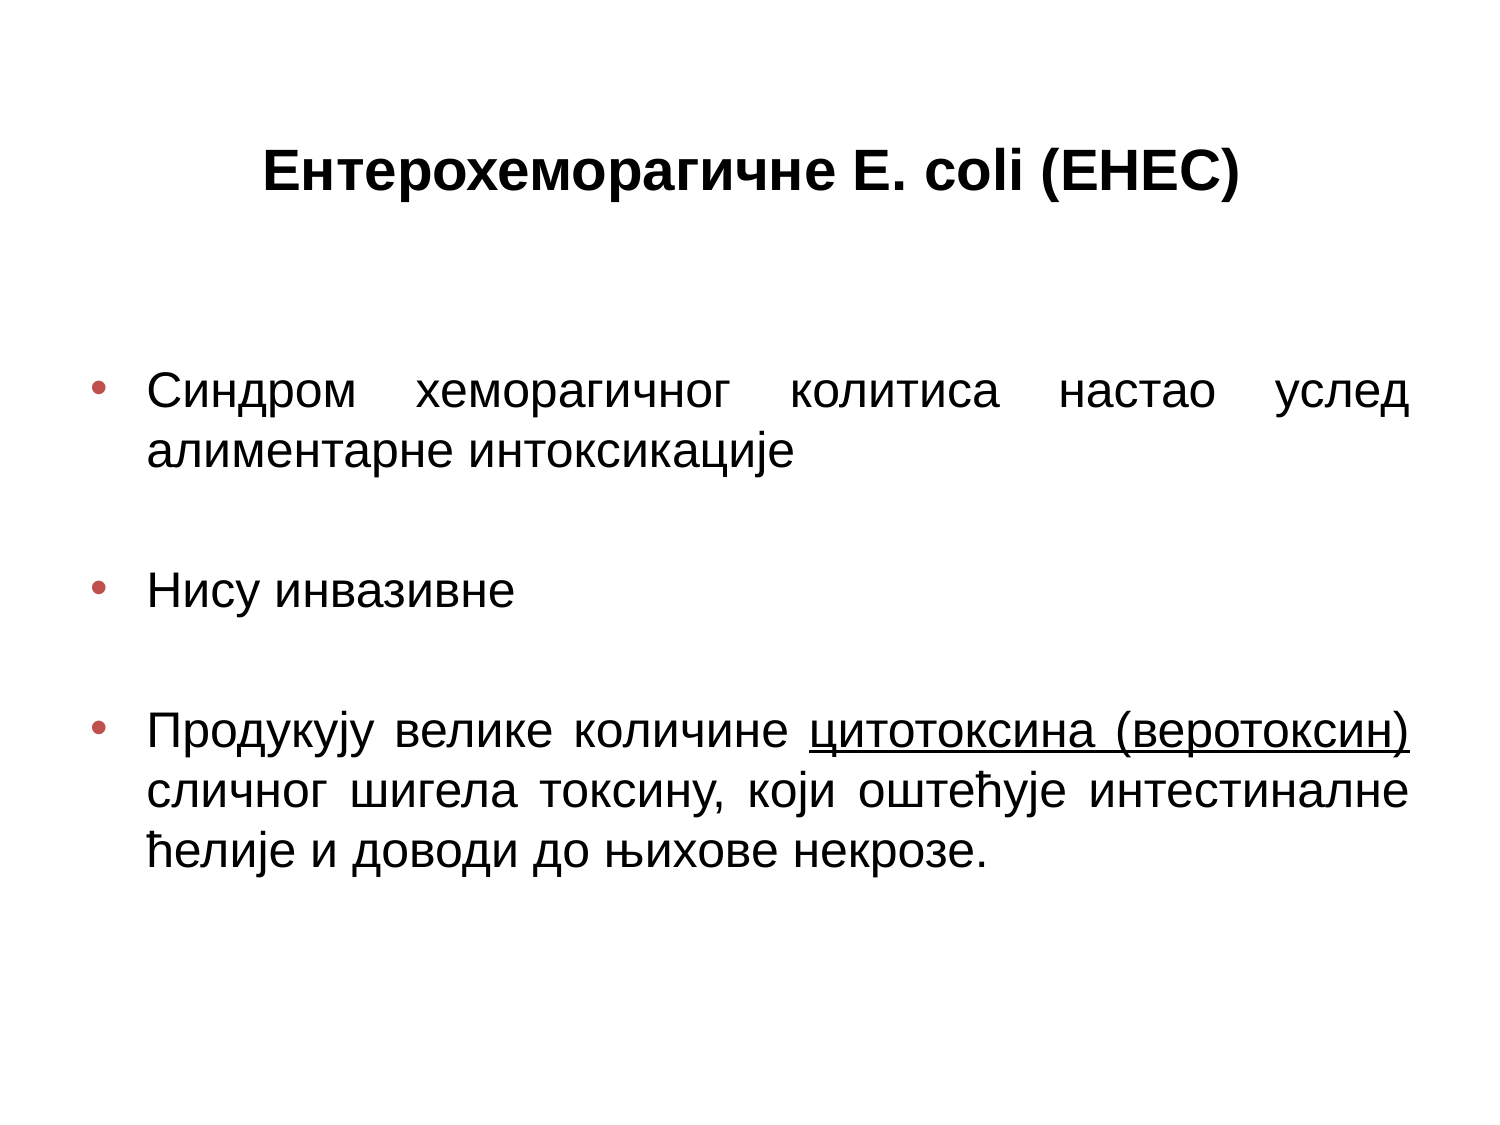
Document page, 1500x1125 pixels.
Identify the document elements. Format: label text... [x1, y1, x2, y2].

title Ентерохеморагичне E. coli (EHEC) [76, 89, 1428, 246]
list Синдром хеморагичног колитиса настао услед алиментарне интоксикације Нису инвазивне Продукују велике количине цитотоксина (веротоксин) сличног шигела токсину, који оштећује интестиналне ћелије и доводи до њихове некрозе. [74, 349, 1426, 994]
